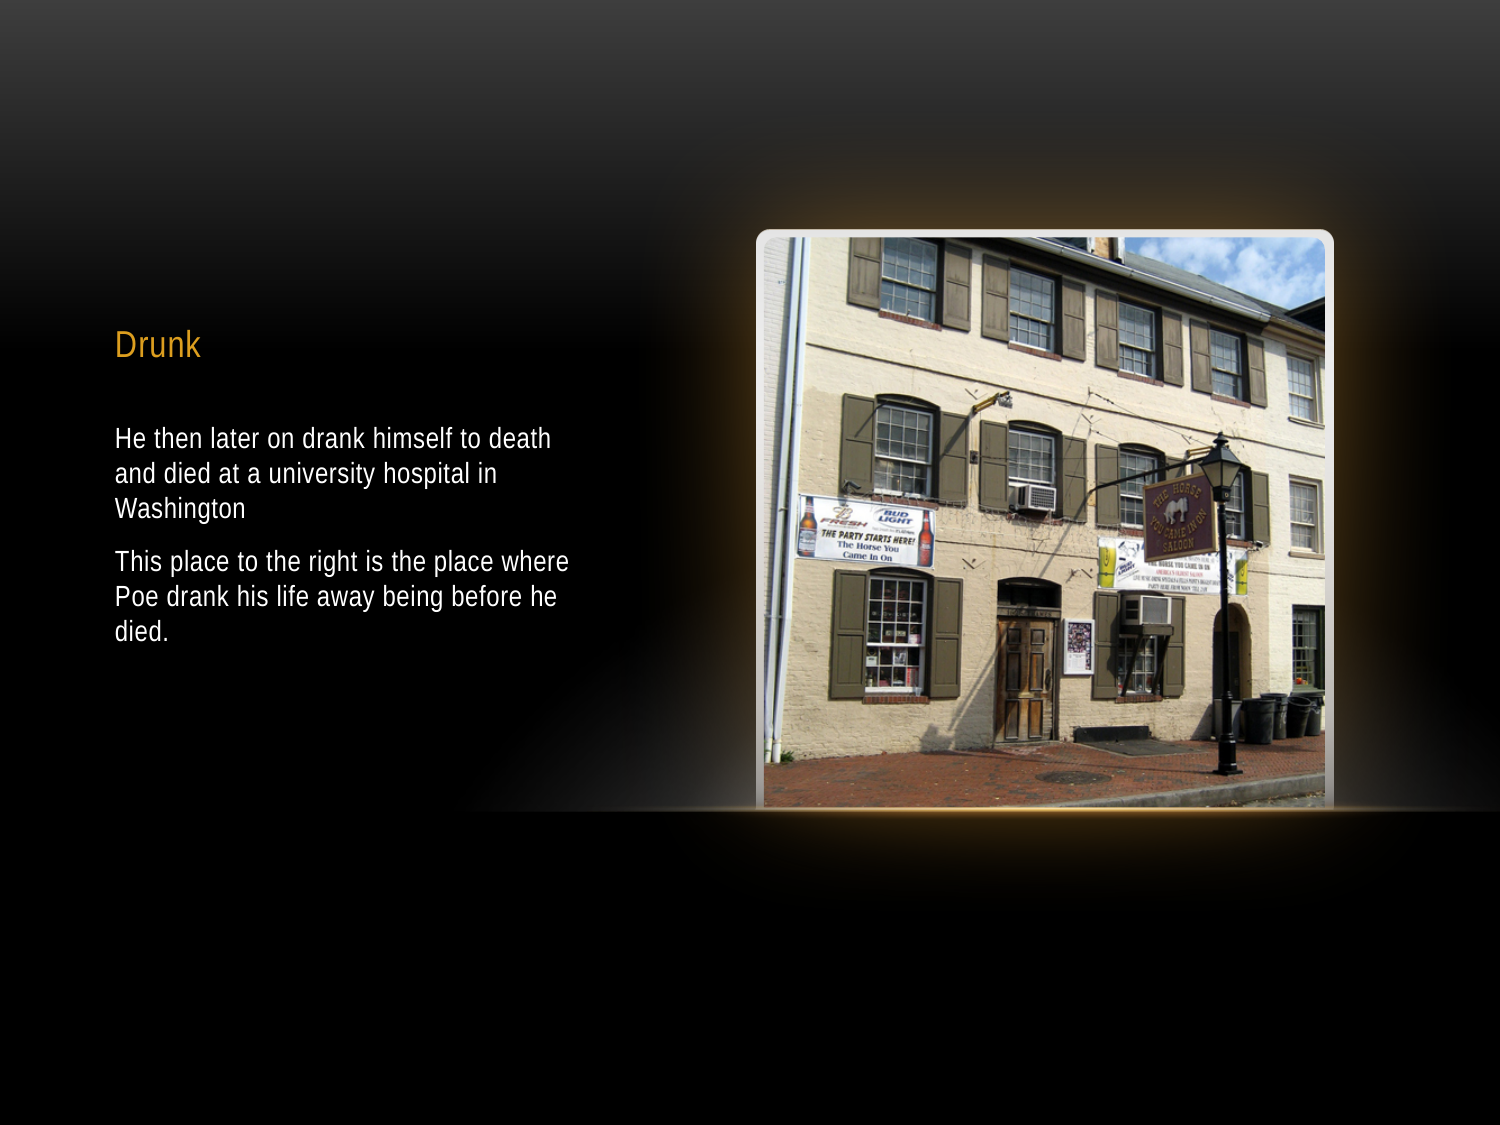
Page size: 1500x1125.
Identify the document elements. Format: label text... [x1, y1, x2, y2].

list He then later on drank himself to death and died at a university hospital in Washington This place to the right is the place where Poe drank his life away being before he died. [99, 417, 588, 813]
title Drunk [99, 237, 588, 417]
picture [0, 0, 1500, 1125]
